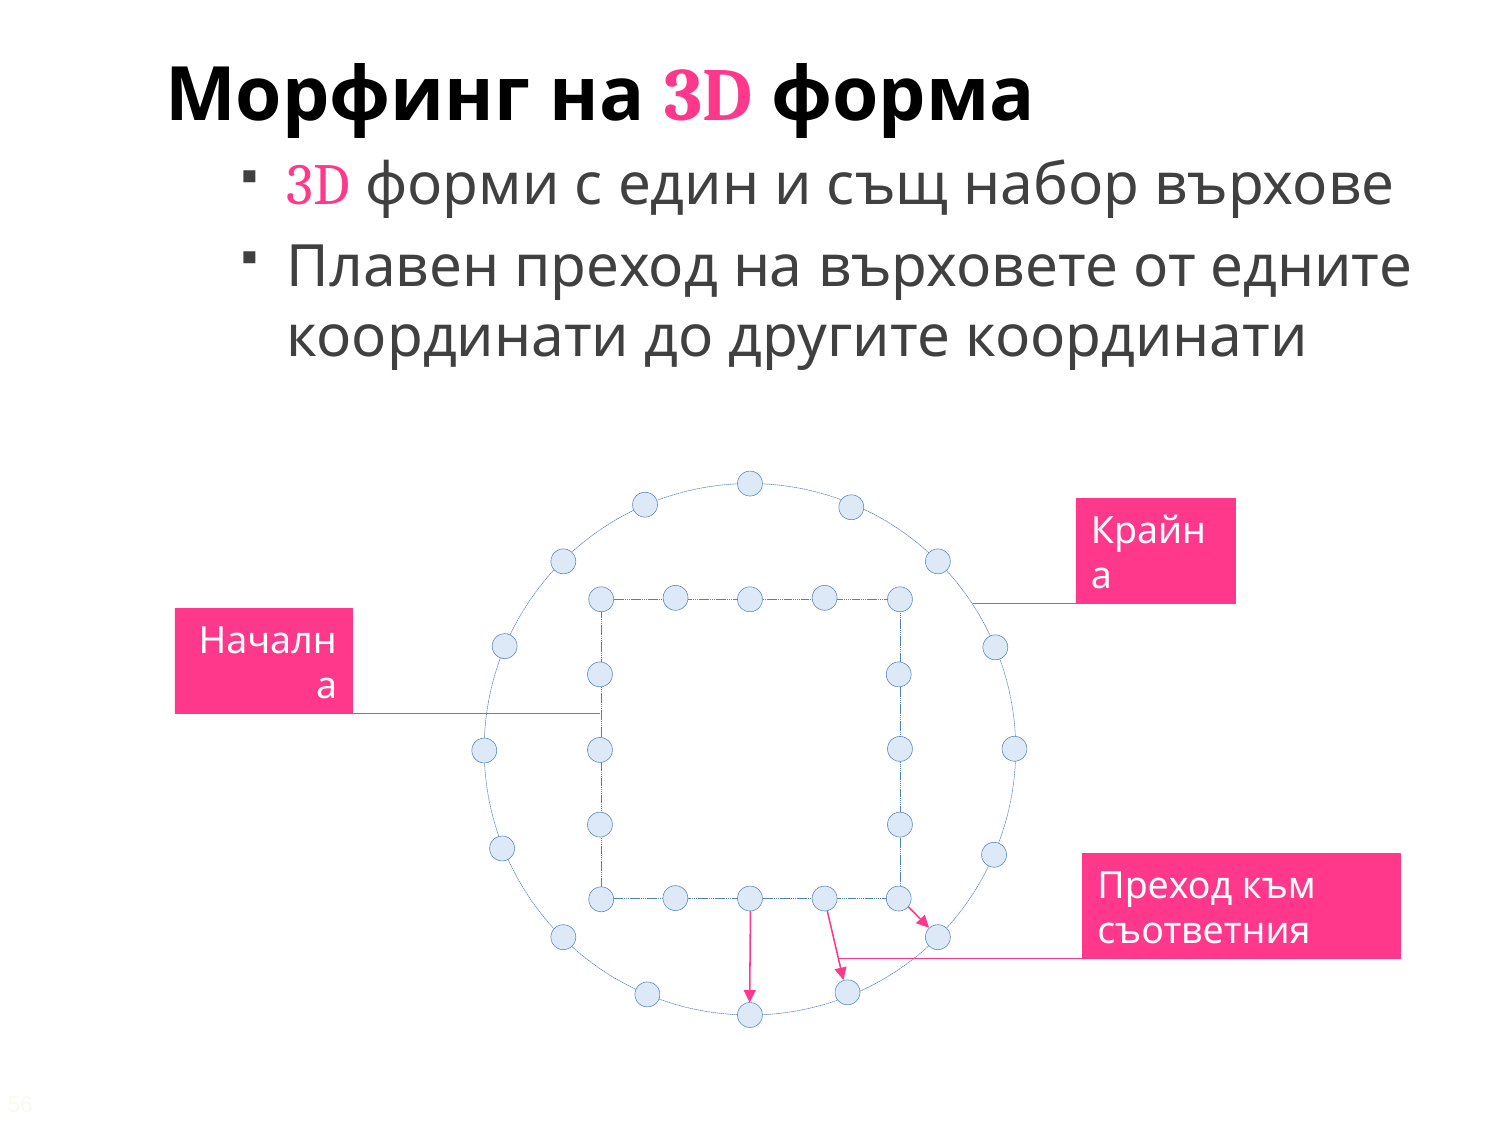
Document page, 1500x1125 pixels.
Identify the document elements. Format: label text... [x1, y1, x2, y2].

text_box [980, 632, 1010, 662]
text_box [548, 546, 578, 576]
text_box [735, 883, 765, 913]
text_box [482, 481, 1018, 1017]
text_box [972, 498, 1236, 604]
list Морфинг на 3D форма 3D форми с един и същ набор върхове Плавен преход на върховете от едните координати до другите координати [150, 37, 1488, 1113]
text_box [469, 735, 499, 766]
text_box [923, 546, 953, 576]
text_box [735, 469, 765, 499]
text_box [632, 979, 662, 1009]
text_box [586, 884, 616, 914]
text_box [585, 810, 615, 840]
text_box [548, 922, 578, 952]
text_box [735, 1001, 765, 1030]
text_box [604, 660, 615, 689]
text_box [836, 492, 866, 522]
text_box [660, 883, 690, 913]
text_box [586, 584, 616, 614]
text_box [810, 583, 840, 613]
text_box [838, 853, 1401, 959]
text_box [585, 735, 615, 765]
text_box [630, 490, 660, 520]
text_box [810, 883, 833, 912]
text_box [885, 584, 915, 614]
text_box [979, 840, 1009, 851]
text_box [884, 659, 914, 689]
text_box [999, 734, 1030, 764]
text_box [174, 608, 601, 714]
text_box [824, 898, 844, 981]
text_box [832, 977, 863, 1007]
text_box [885, 734, 915, 764]
text_box [885, 810, 915, 840]
text_box [660, 583, 691, 613]
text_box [899, 897, 930, 928]
text_box [487, 833, 517, 864]
text_box [735, 584, 765, 614]
